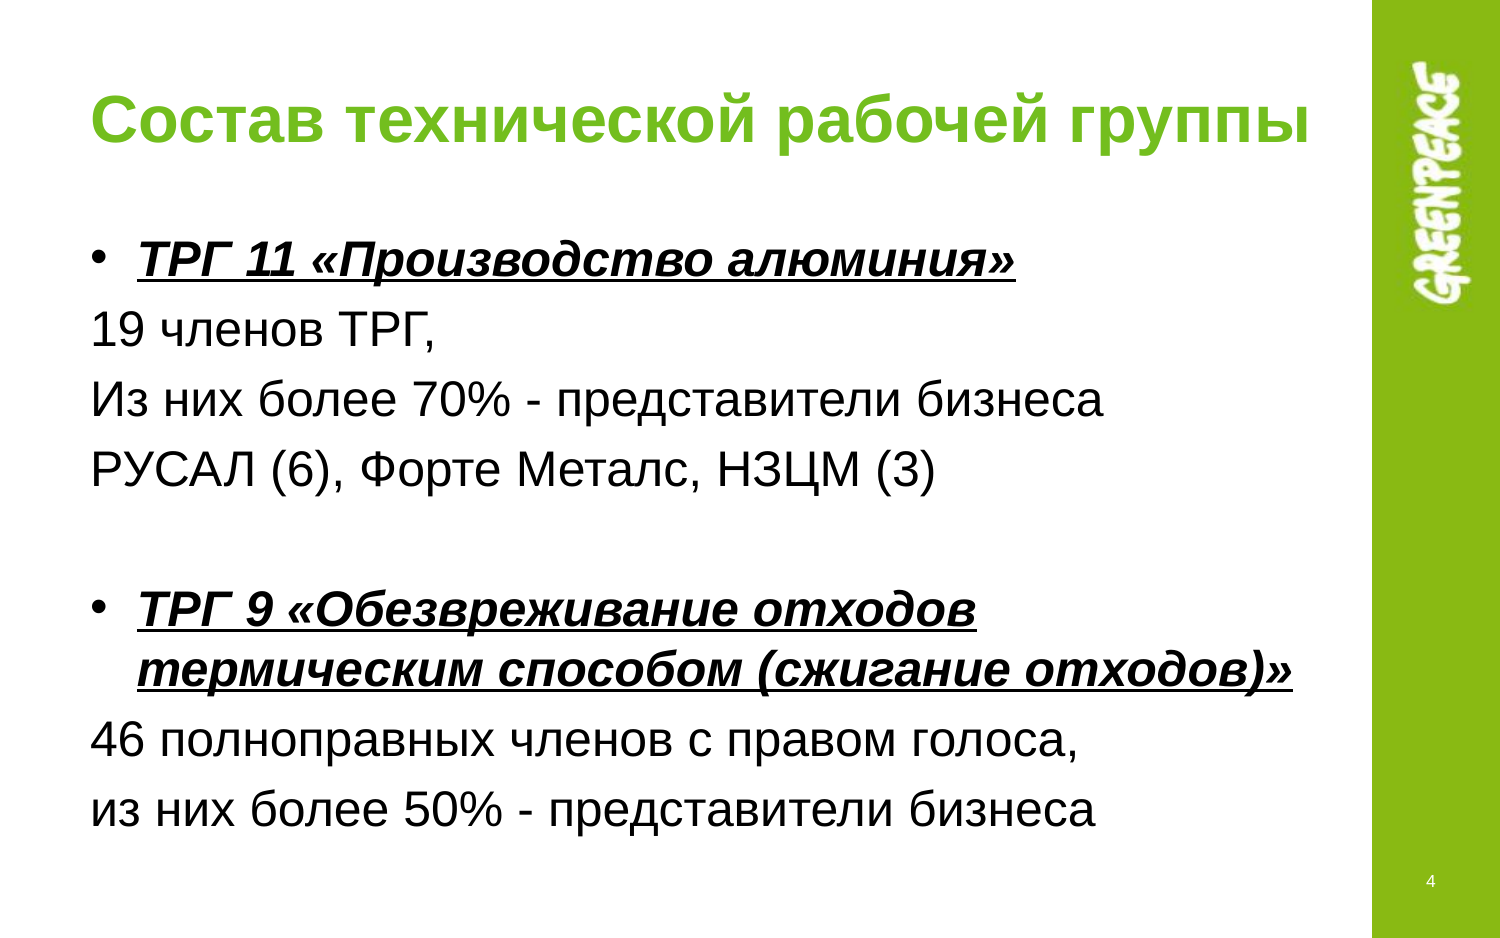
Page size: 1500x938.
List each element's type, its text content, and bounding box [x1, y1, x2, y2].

title Состав технической рабочей группы [75, 37, 1353, 194]
picture [1372, 0, 1500, 938]
list ТРГ 11 «Производство алюминия» 19 членов ТРГ, Из них более 70% - представители бизнеса РУСАЛ (6), Форте Металс, НЗЦМ (3) ТРГ 9 «Обезвреживание отходов термическим способом (сжигание отходов)» 46 полноправных членов с правом голоса, из них более 50% - представители бизнеса [75, 218, 1313, 886]
